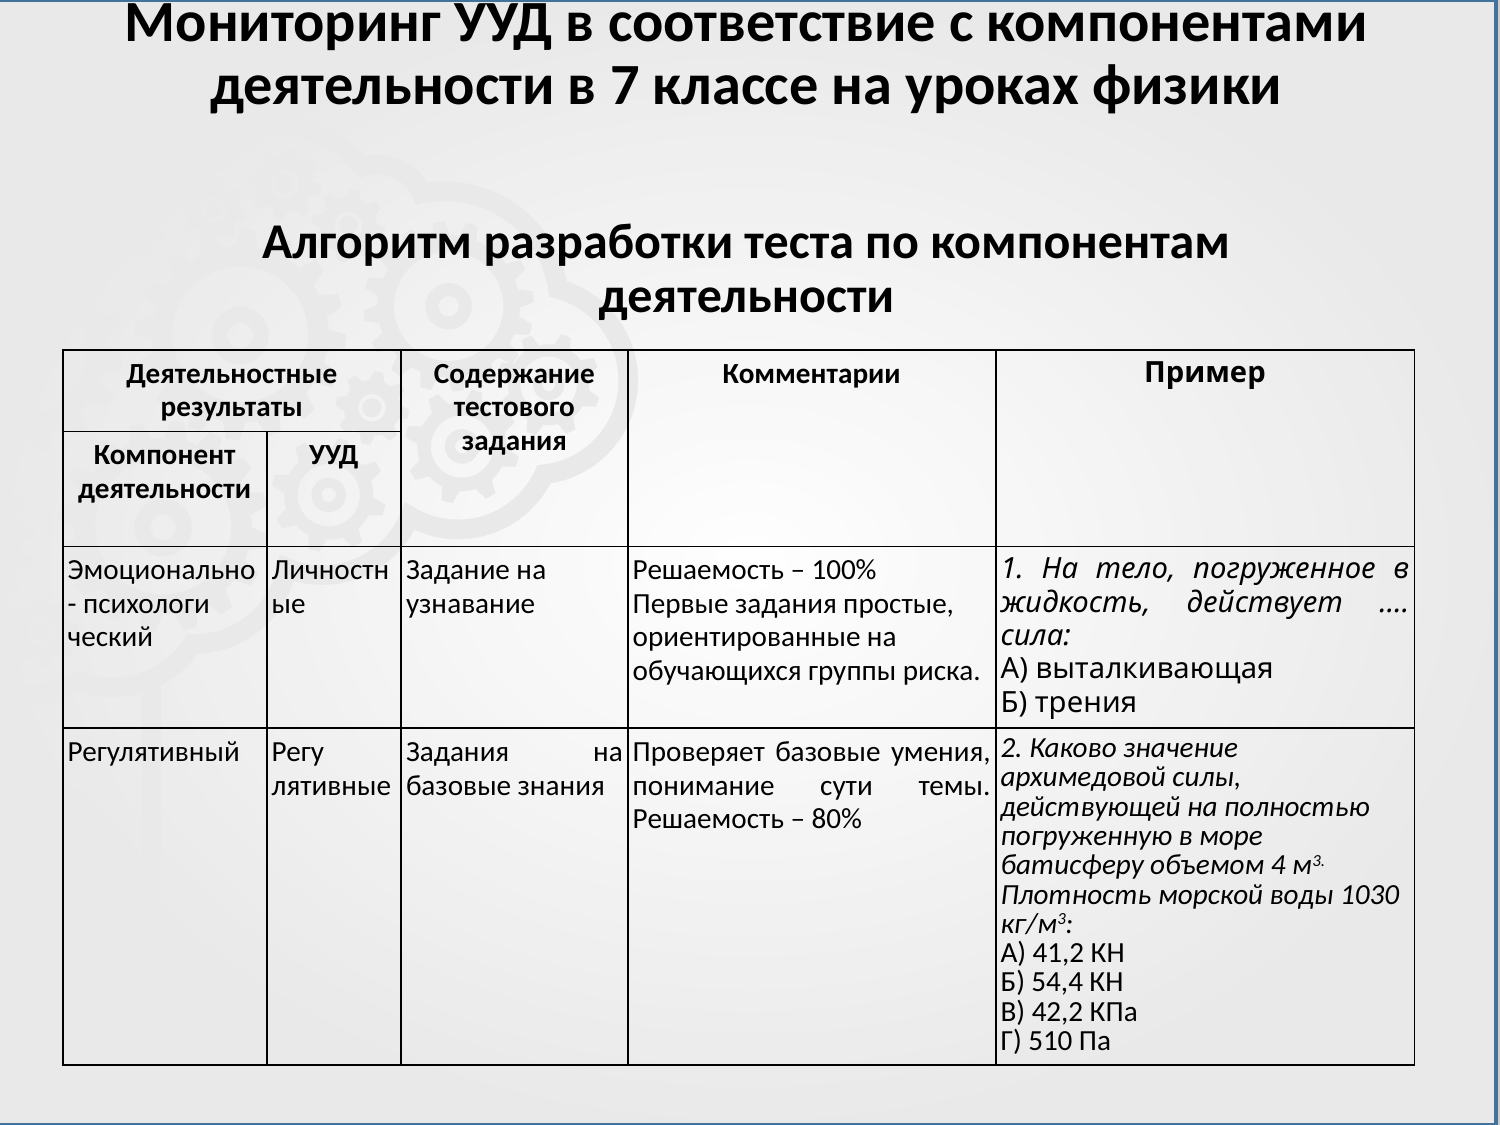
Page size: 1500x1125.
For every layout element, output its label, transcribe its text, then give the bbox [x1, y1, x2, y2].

table_header Содержание тестового задания [402, 351, 627, 546]
table_cell Задания на базовые знания [402, 729, 627, 1064]
table_cell Регу лятивные [268, 729, 400, 1064]
table_cell Задание на узнавание [402, 547, 627, 727]
table_header Комментарии [629, 351, 995, 546]
title Мониторинг УУД в соответствие с компонентами деятельности в 7 классе на уроках физики Алгоритм разработки теста по компонентам деятельности [99, 115, 1394, 349]
table_cell Проверяет базовые умения, понимание сути темы. Решаемость – 80% [629, 729, 995, 1064]
table_cell 2. Каково значение архимедовой силы, действующей на полностью погруженную в море батисферу объемом 4 м3. Плотность морской воды 1030 кг/м3: А) 41,2 КН Б) 54,4 КН В) 42,2 КПа Г) 510 Па [997, 729, 1414, 1064]
table_header Деятельностные результаты [64, 351, 400, 431]
table_cell 1. На тело, погруженное в жидкость, действует …. сила: А) выталкивающая Б) трения [997, 547, 1414, 727]
table_cell Эмоционально - психологи ческий [64, 547, 266, 727]
table_cell Компонент деятельности [64, 432, 266, 546]
table_cell УУД [268, 432, 400, 546]
table_cell Решаемость – 100% Первые задания простые, ориентированные на обучающихся группы риска. [629, 547, 995, 727]
table_cell Личностные [268, 547, 400, 727]
text_box [0, 0, 1498, 1125]
table_cell Регулятивный [64, 729, 266, 1064]
table_header Пример [997, 351, 1414, 546]
